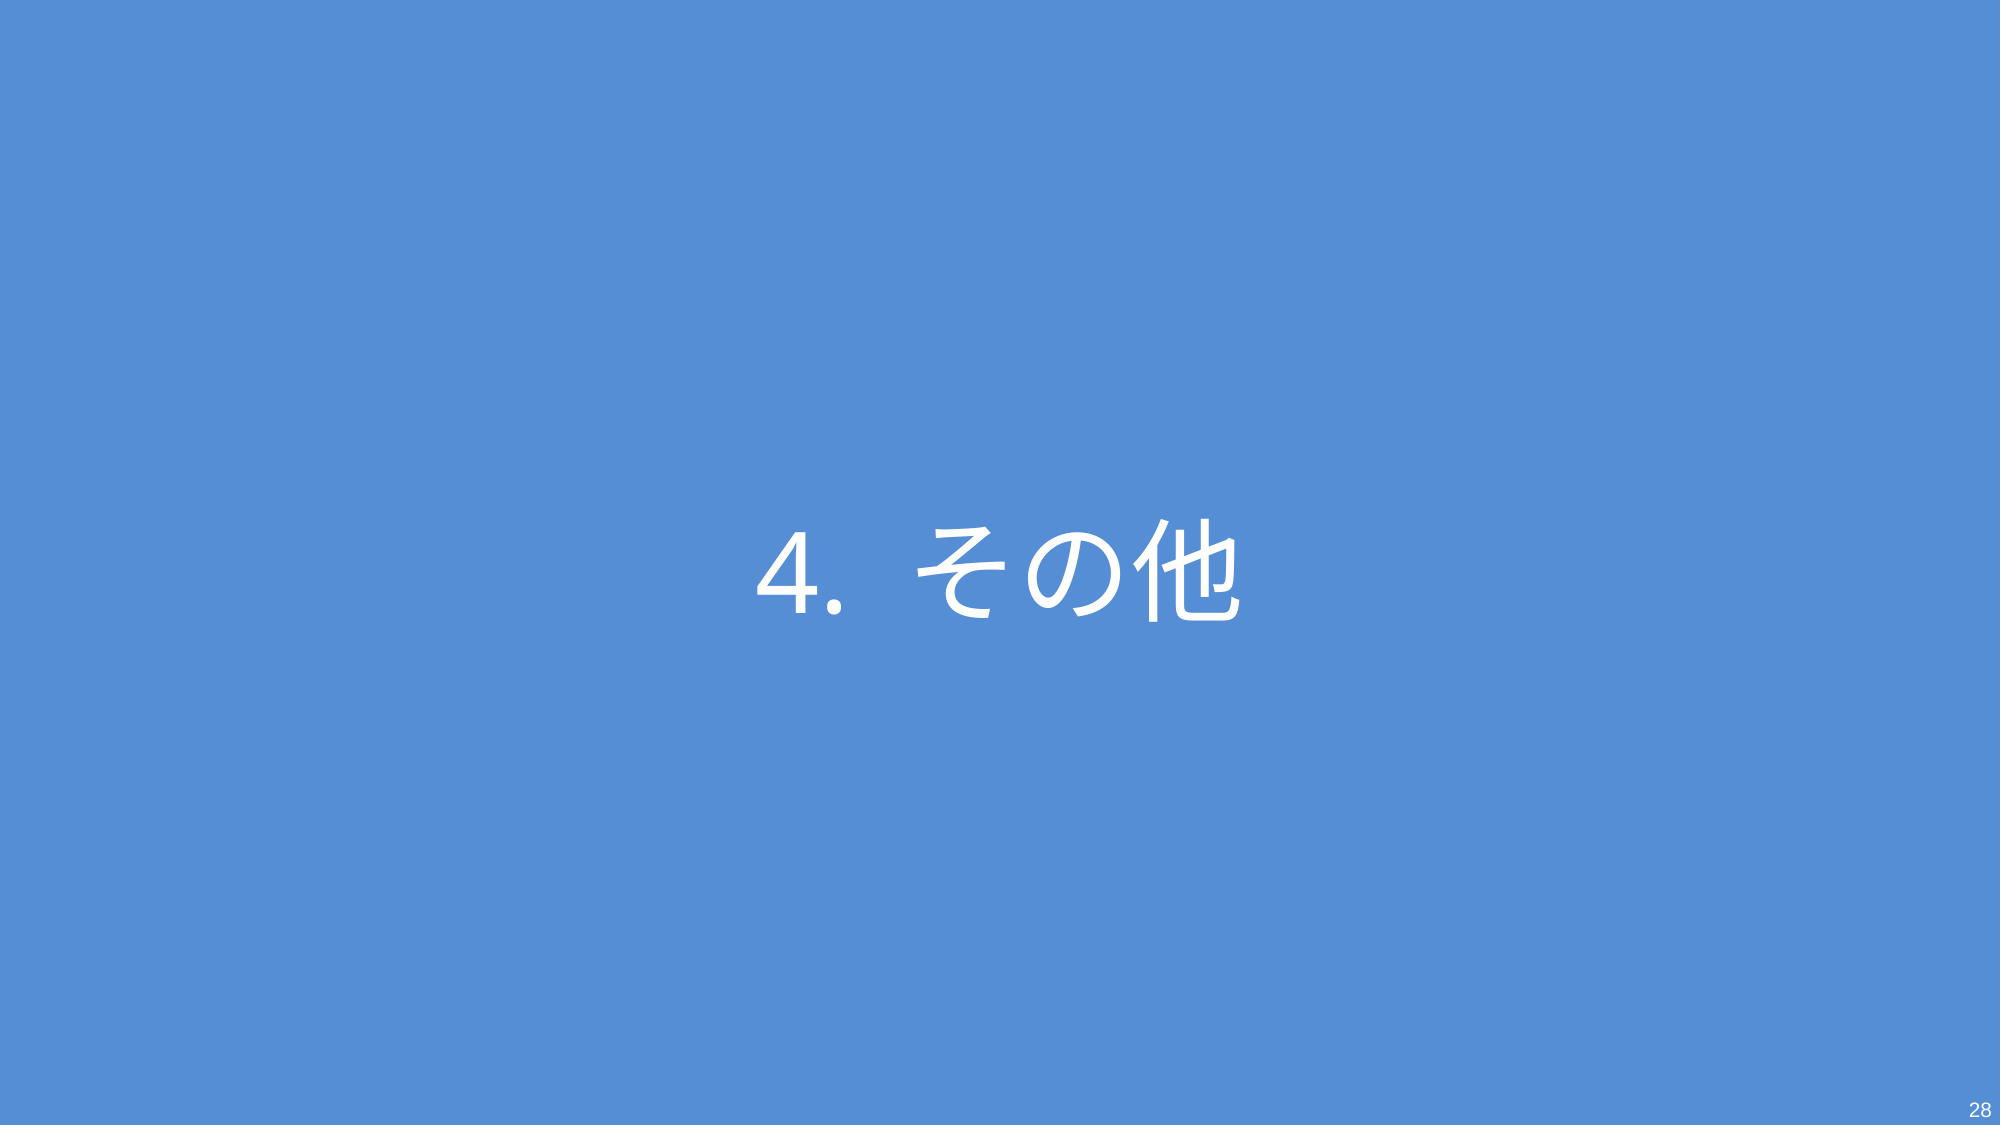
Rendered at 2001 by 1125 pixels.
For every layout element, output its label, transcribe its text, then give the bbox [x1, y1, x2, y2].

text_box 4. その他 [280, 299, 1720, 826]
